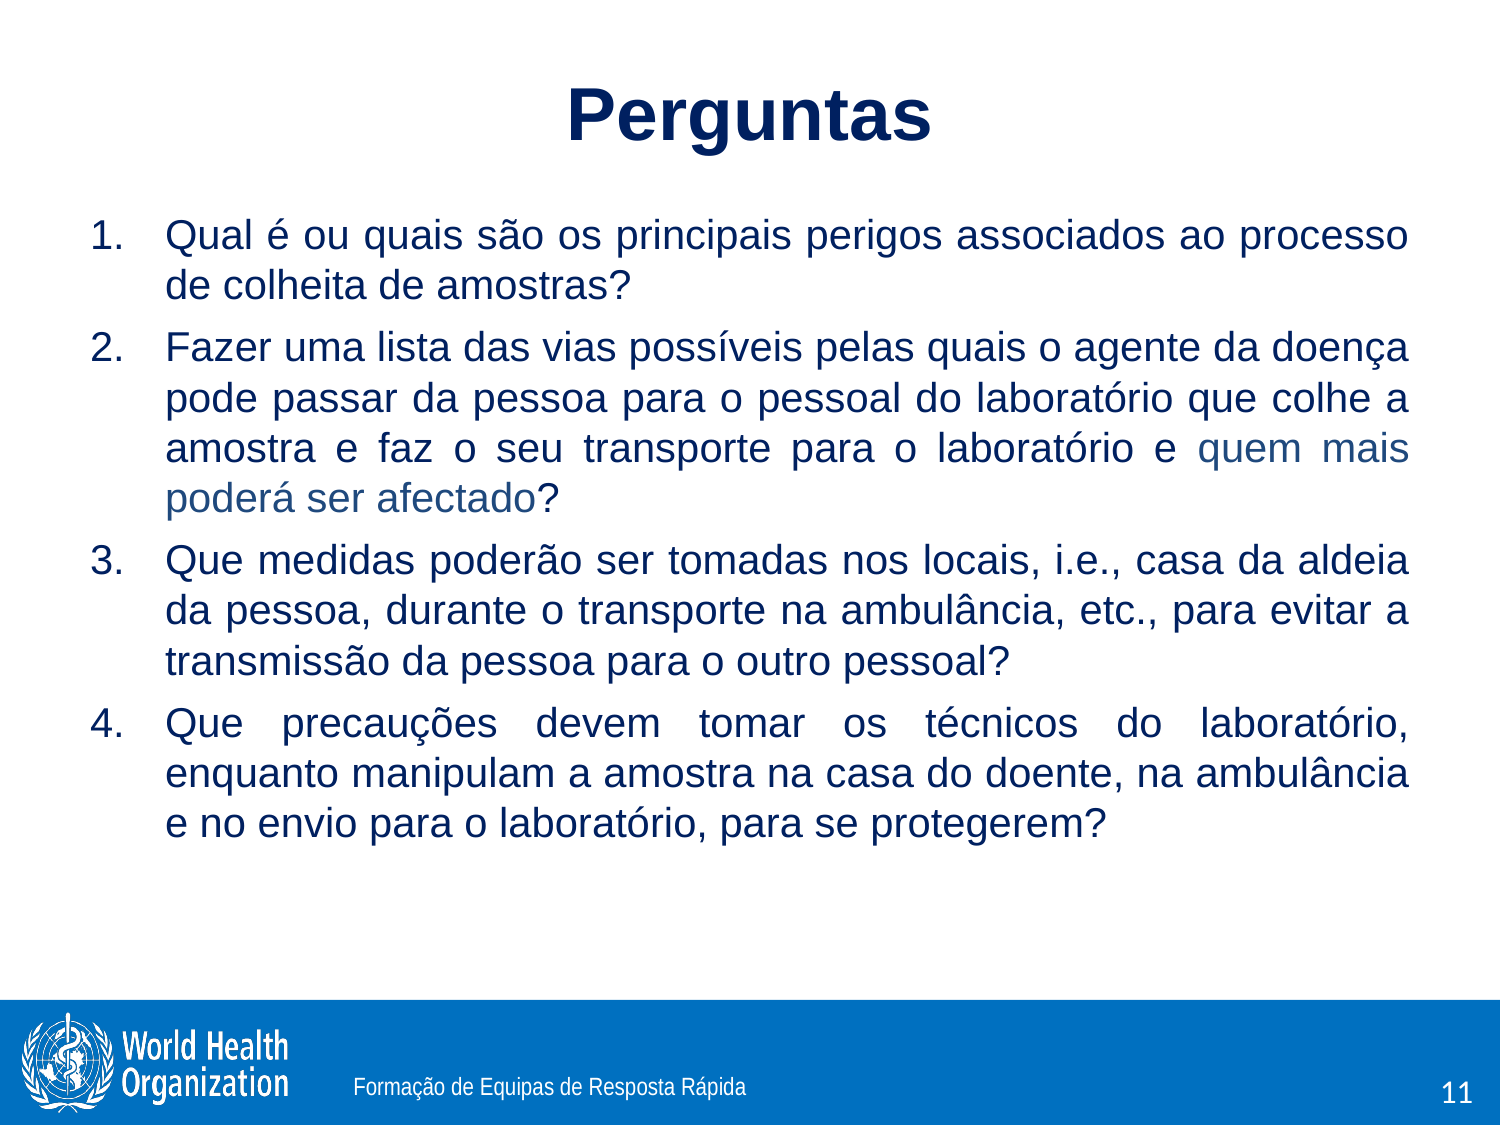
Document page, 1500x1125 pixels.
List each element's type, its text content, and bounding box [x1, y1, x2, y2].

picture [21, 1012, 288, 1113]
list Qual é ou quais são os principais perigos associados ao processo de colheita de amostras? Fazer uma lista das vias possíveis pelas quais o agente da doença pode passar da pessoa para o pessoal do laboratório que colhe a amostra e faz o seu transporte para o laboratório e quem mais poderá ser afectado? Que medidas poderão ser tomadas nos locais, i.e., casa da aldeia da pessoa, durante o transporte na ambulância, etc., para evitar a transmissão da pessoa para o outro pessoal? Que precauções devem tomar os técnicos do laboratório, enquanto manipulam a amostra na casa do doente, na ambulância e no envio para o laboratório, para se protegerem? [75, 200, 1425, 943]
title Perguntas [75, 45, 1425, 175]
